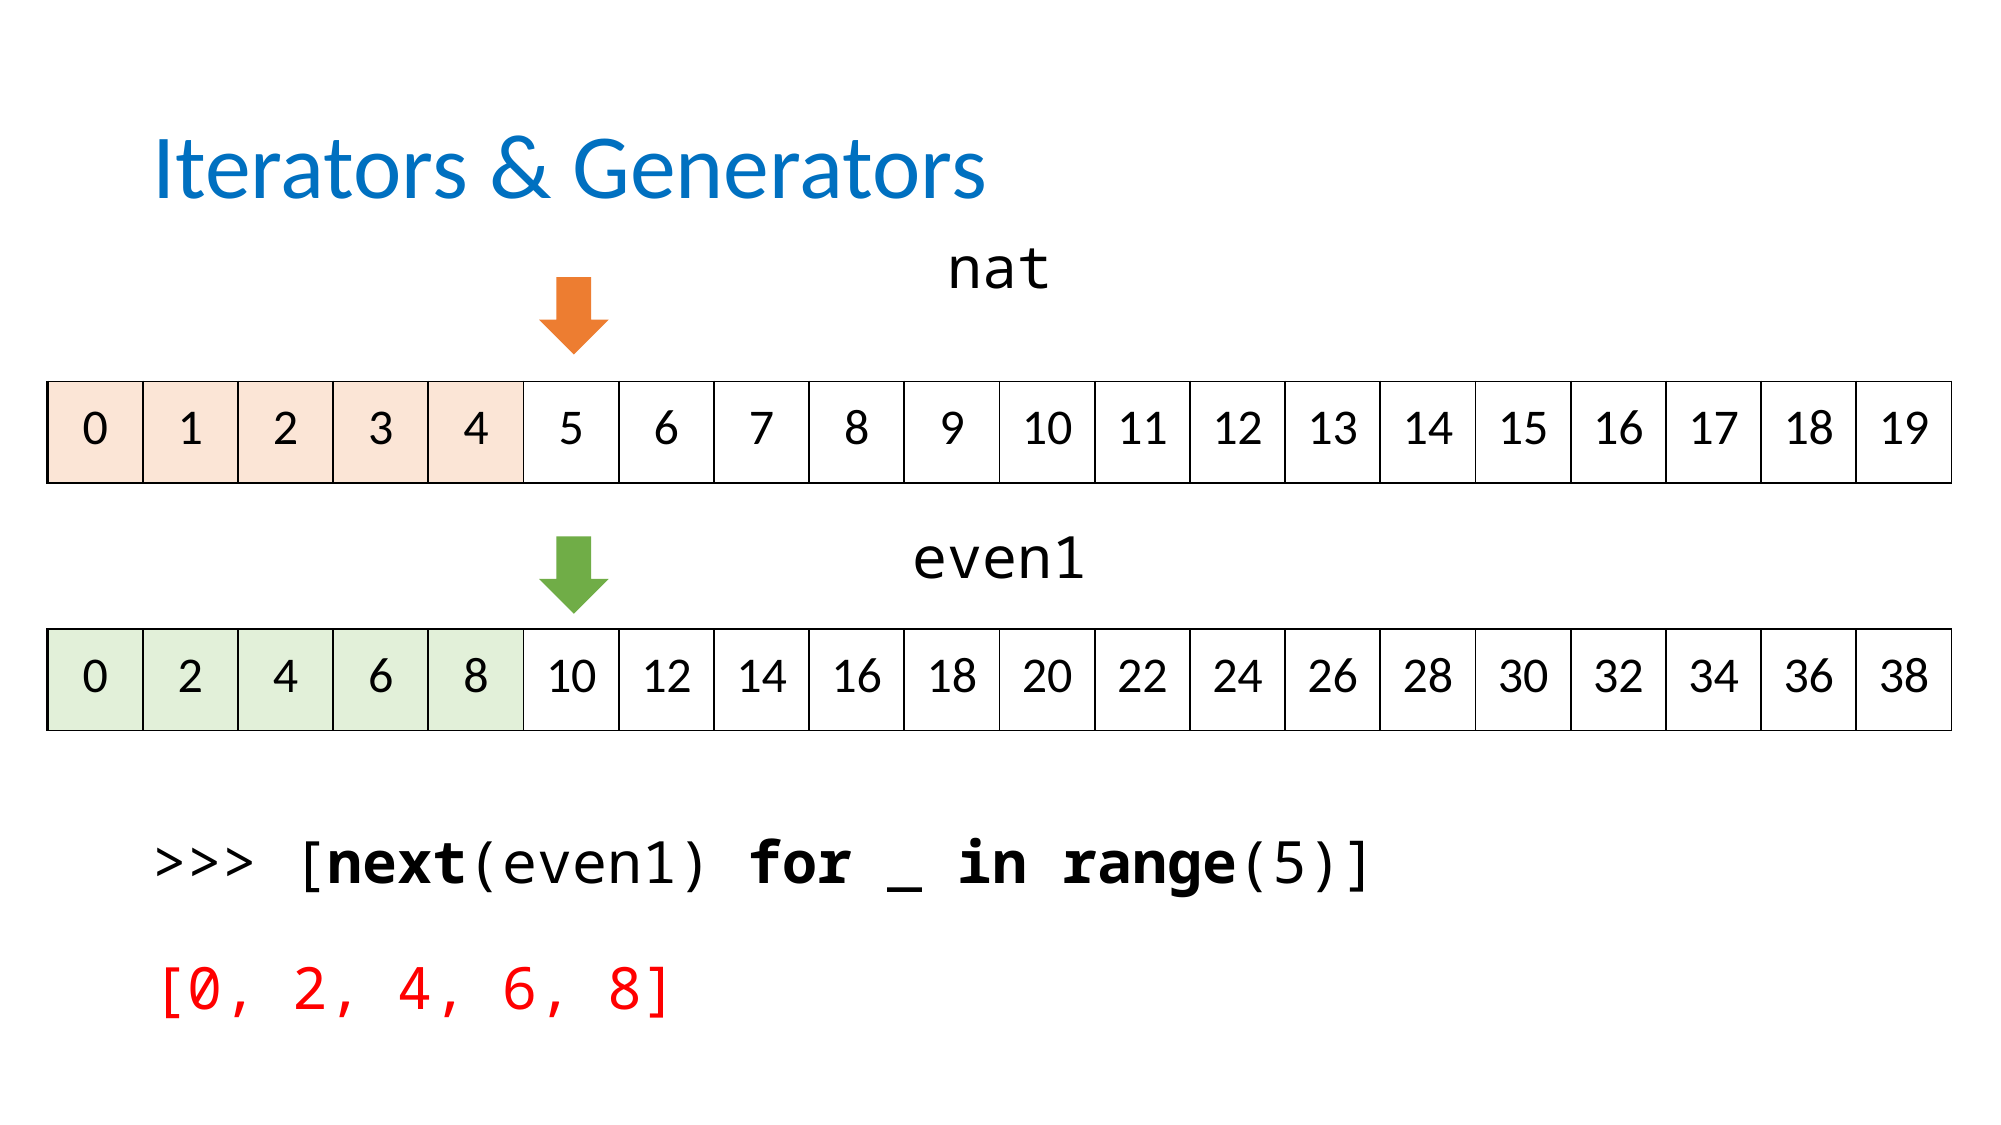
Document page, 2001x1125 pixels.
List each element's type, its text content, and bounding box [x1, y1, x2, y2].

table_header 2 [144, 630, 237, 730]
table_header 28 [1381, 630, 1475, 730]
table_header 8 [810, 382, 903, 482]
table_header 8 [429, 630, 523, 730]
table_header 14 [715, 630, 808, 730]
text_box [539, 536, 609, 614]
text_box [539, 277, 609, 355]
table_header 34 [1667, 630, 1760, 730]
table_header 6 [620, 382, 713, 482]
text_box even1 [897, 512, 1103, 598]
table_header 16 [810, 630, 903, 730]
table_header 3 [334, 382, 427, 482]
table_header 4 [239, 630, 332, 730]
table_header 26 [1286, 630, 1379, 730]
table_header 0 [49, 382, 142, 482]
table_header 12 [620, 630, 713, 730]
table_header 9 [905, 382, 999, 482]
table_header 14 [1381, 382, 1475, 482]
table_header 7 [715, 382, 808, 482]
text_box >>> [next(even1) for _ in range(5)] [0, 2, 4, 6, 8] [137, 782, 1863, 1066]
table_header 15 [1476, 382, 1570, 482]
table_header 0 [49, 630, 142, 730]
table_header 10 [524, 630, 618, 730]
table_header 24 [1191, 630, 1284, 730]
table_header 11 [1096, 382, 1189, 482]
table_header 20 [1000, 630, 1094, 730]
table_header 32 [1572, 630, 1665, 730]
table_header 6 [334, 630, 427, 730]
table_header 30 [1476, 630, 1570, 730]
table_header 18 [1762, 382, 1855, 482]
table_header 13 [1286, 382, 1379, 482]
table_header 38 [1857, 630, 1951, 730]
table_header 4 [429, 382, 523, 482]
table_header 36 [1762, 630, 1855, 730]
table_header 12 [1191, 382, 1284, 482]
table_header 1 [144, 382, 237, 482]
table_header 22 [1096, 630, 1189, 730]
text_box nat [932, 222, 1068, 308]
table_header 10 [1000, 382, 1094, 482]
title Iterators & Generators [137, 59, 1863, 278]
table_header 19 [1857, 382, 1951, 482]
table_header 2 [239, 382, 332, 482]
table_header 5 [524, 382, 618, 482]
table_header 16 [1572, 382, 1665, 482]
table_header 17 [1667, 382, 1760, 482]
table_header 18 [905, 630, 999, 730]
